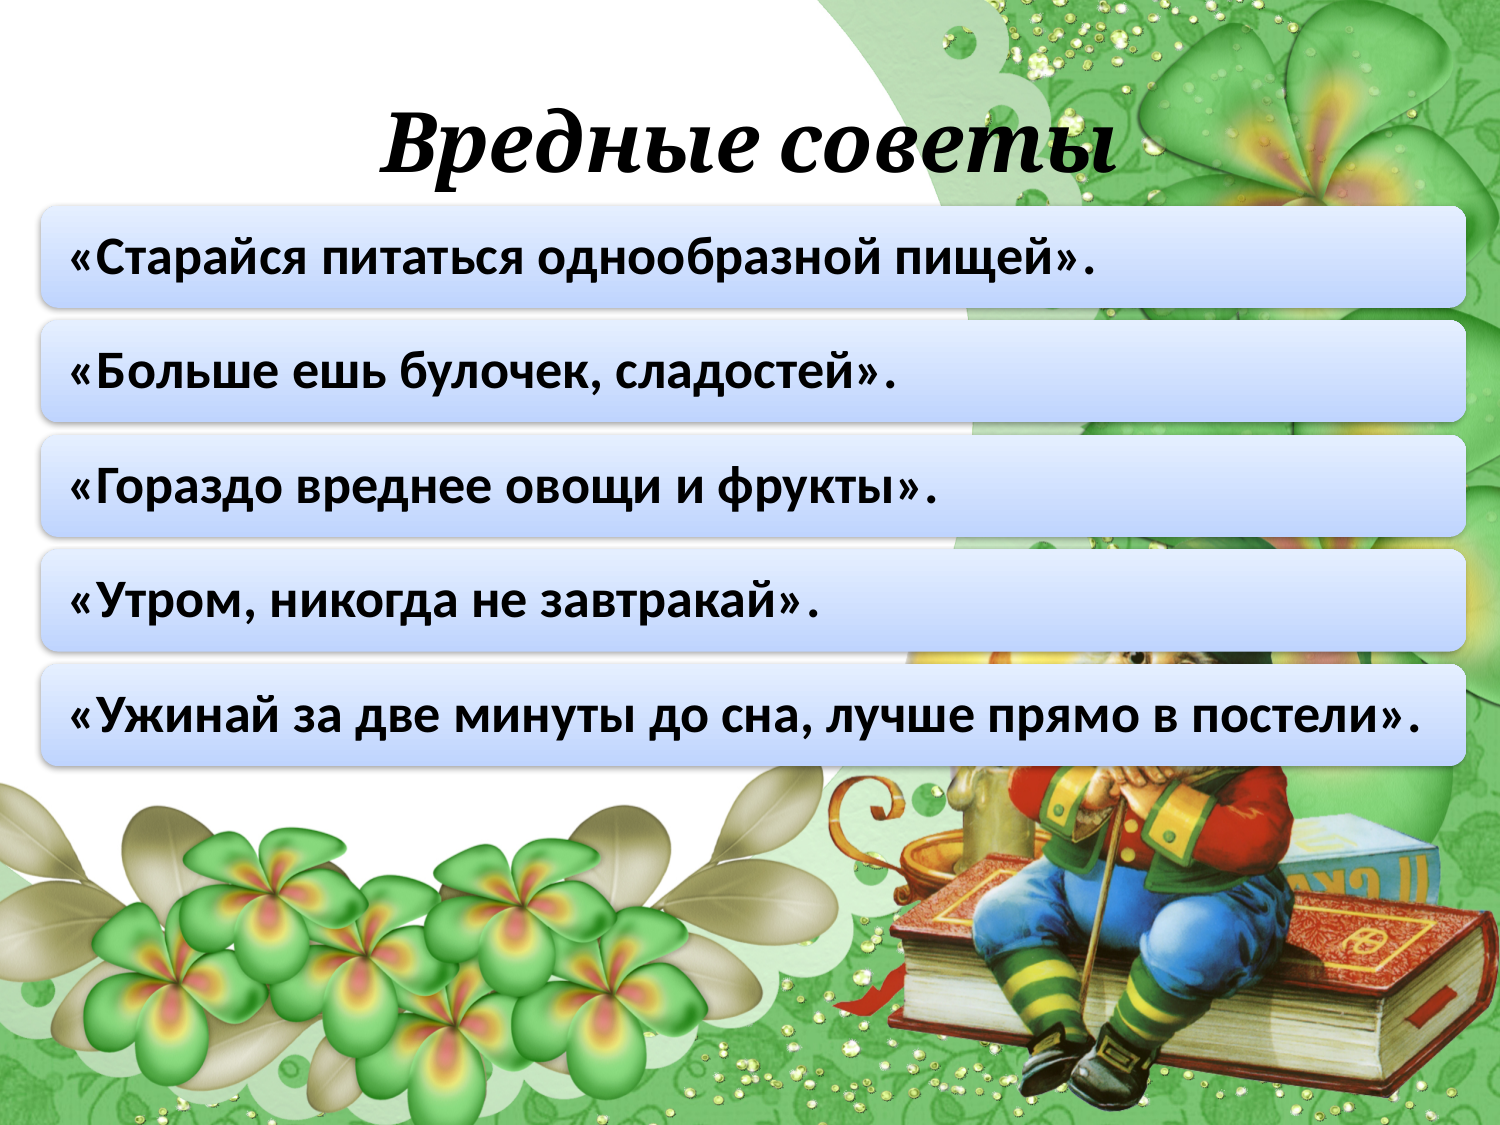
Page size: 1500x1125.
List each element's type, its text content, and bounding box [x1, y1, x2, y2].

picture [0, 0, 1500, 1125]
title Вредные советы [75, 45, 1425, 76]
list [40, 77, 1467, 894]
